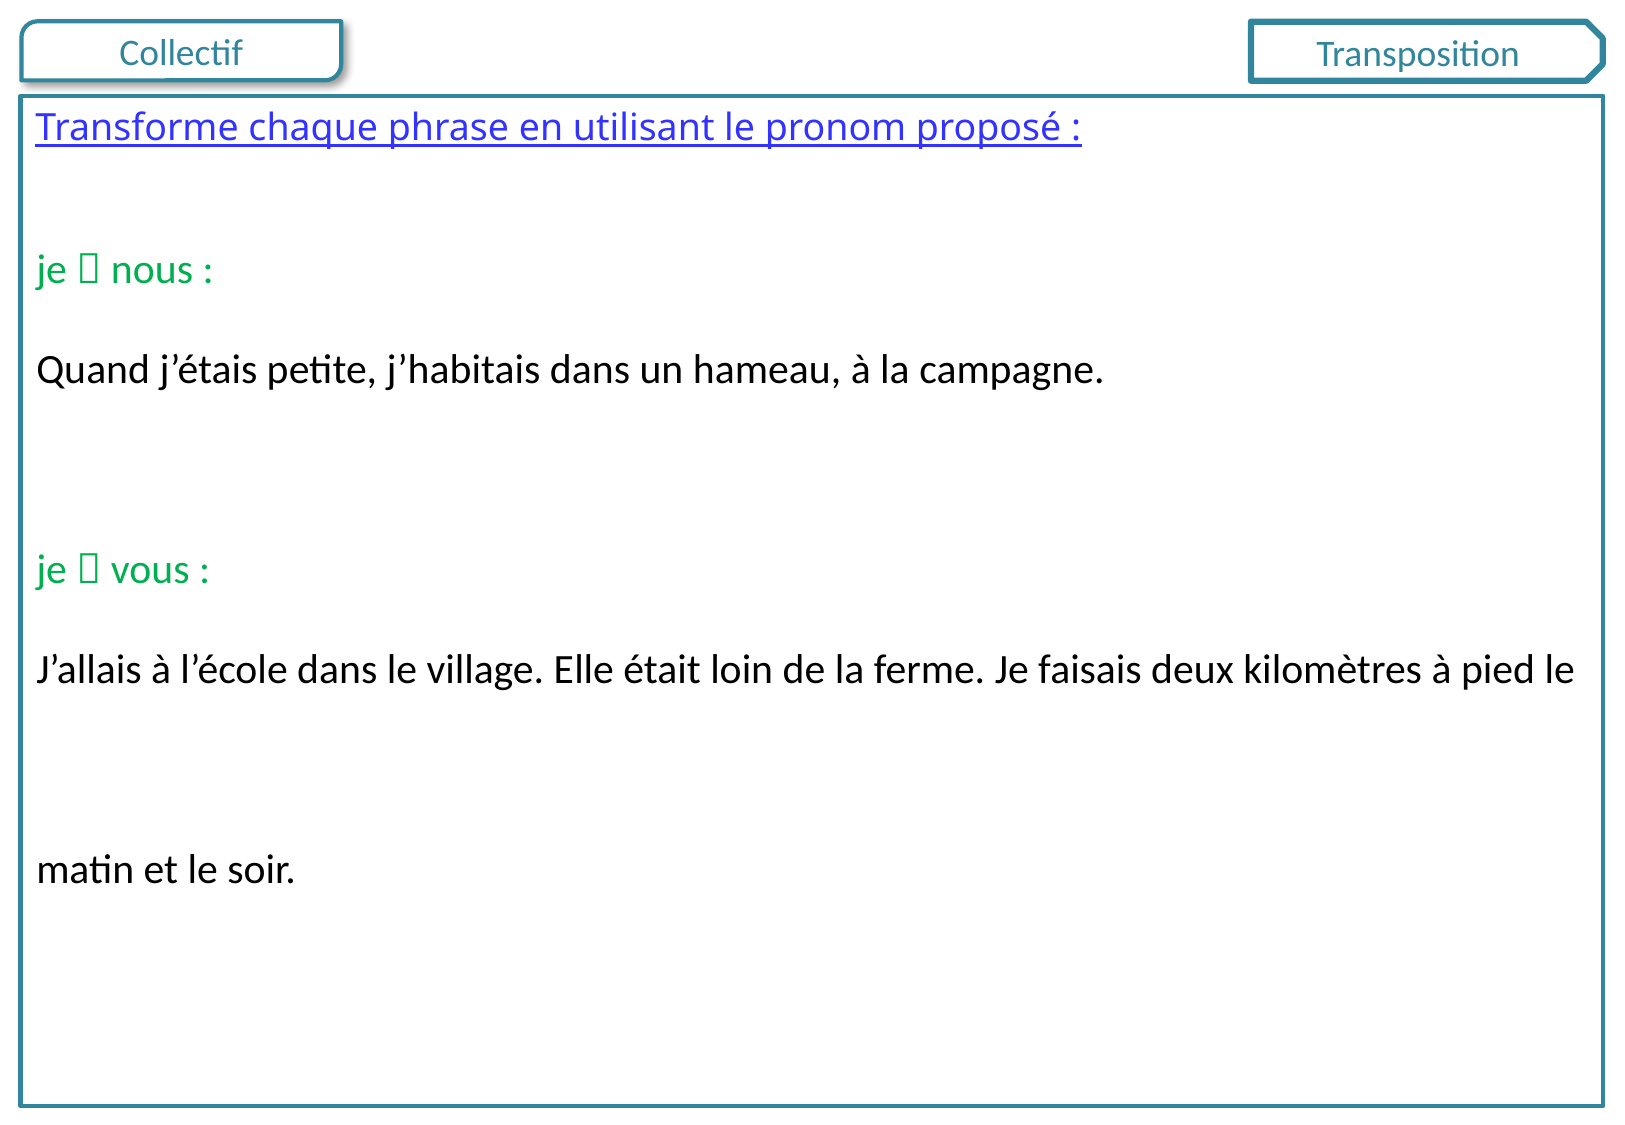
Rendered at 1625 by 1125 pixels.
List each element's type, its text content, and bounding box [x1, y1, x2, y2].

list Transposition [1251, 21, 1585, 81]
list je  nous : Quand j’étais petite, j’habitais dans un hameau, à la campagne. je  vous : J’allais à l’école dans le village. Elle était loin de la ferme. Je faisais deux kilomètres à pied le matin et le soir. [21, 184, 1604, 1106]
list Transforme chaque phrase en utilisant le pronom proposé : [18, 94, 1605, 1108]
